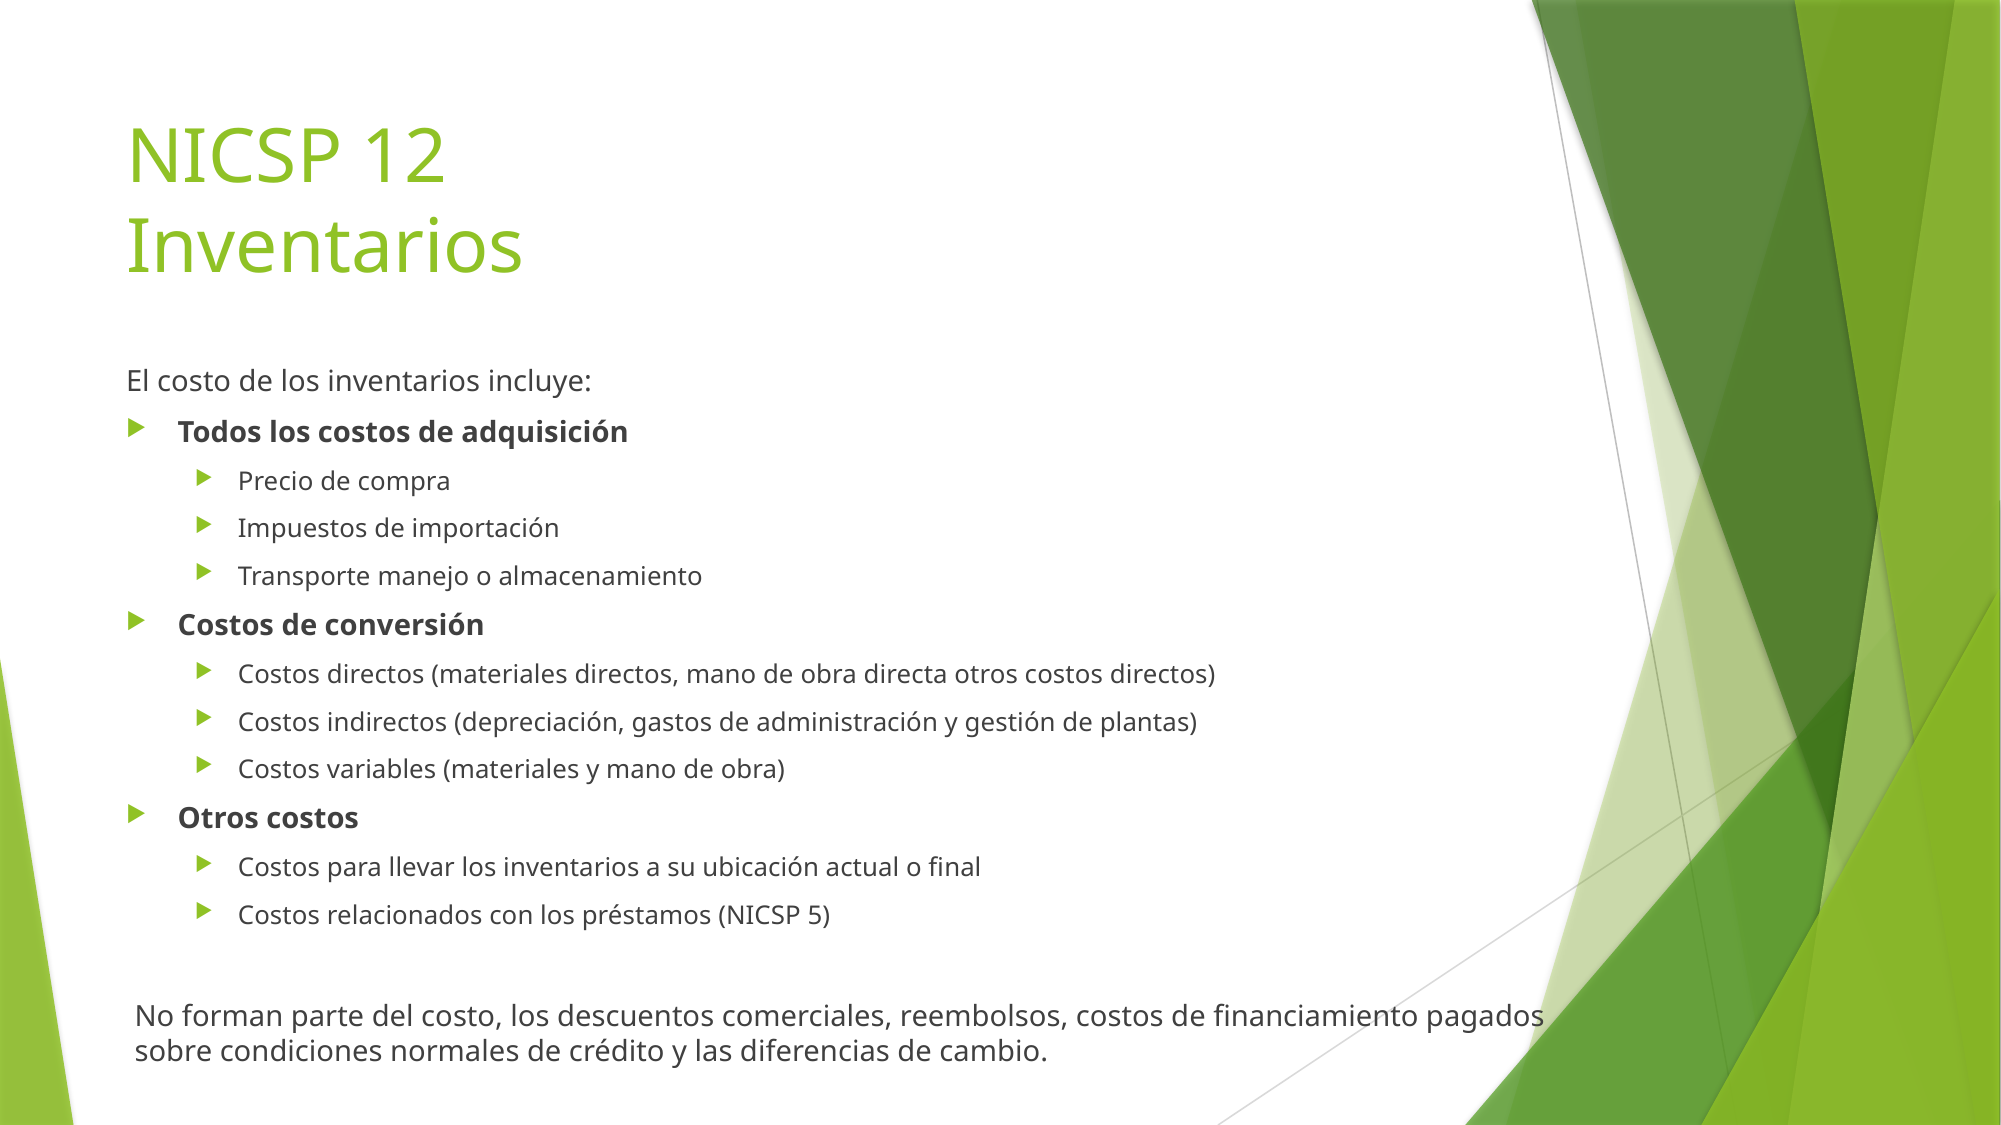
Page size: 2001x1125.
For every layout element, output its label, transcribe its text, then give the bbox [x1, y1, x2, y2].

list El costo de los inventarios incluye: Todos los costos de adquisición Precio de compra Impuestos de importación Transporte manejo o almacenamiento Costos de conversión Costos directos (materiales directos, mano de obra directa otros costos directos) Costos indirectos (depreciación, gastos de administración y gestión de plantas) Costos variables (materiales y mano de obra) Otros costos Costos para llevar los inventarios a su ubicación actual o final Costos relacionados con los préstamos (NICSP 5) No forman parte del costo, los descuentos comerciales, reembolsos, costos de financiamiento pagados sobre condiciones normales de crédito y las diferencias de cambio. [111, 354, 1613, 1077]
title NICSP 12 Inventarios [111, 99, 1522, 317]
